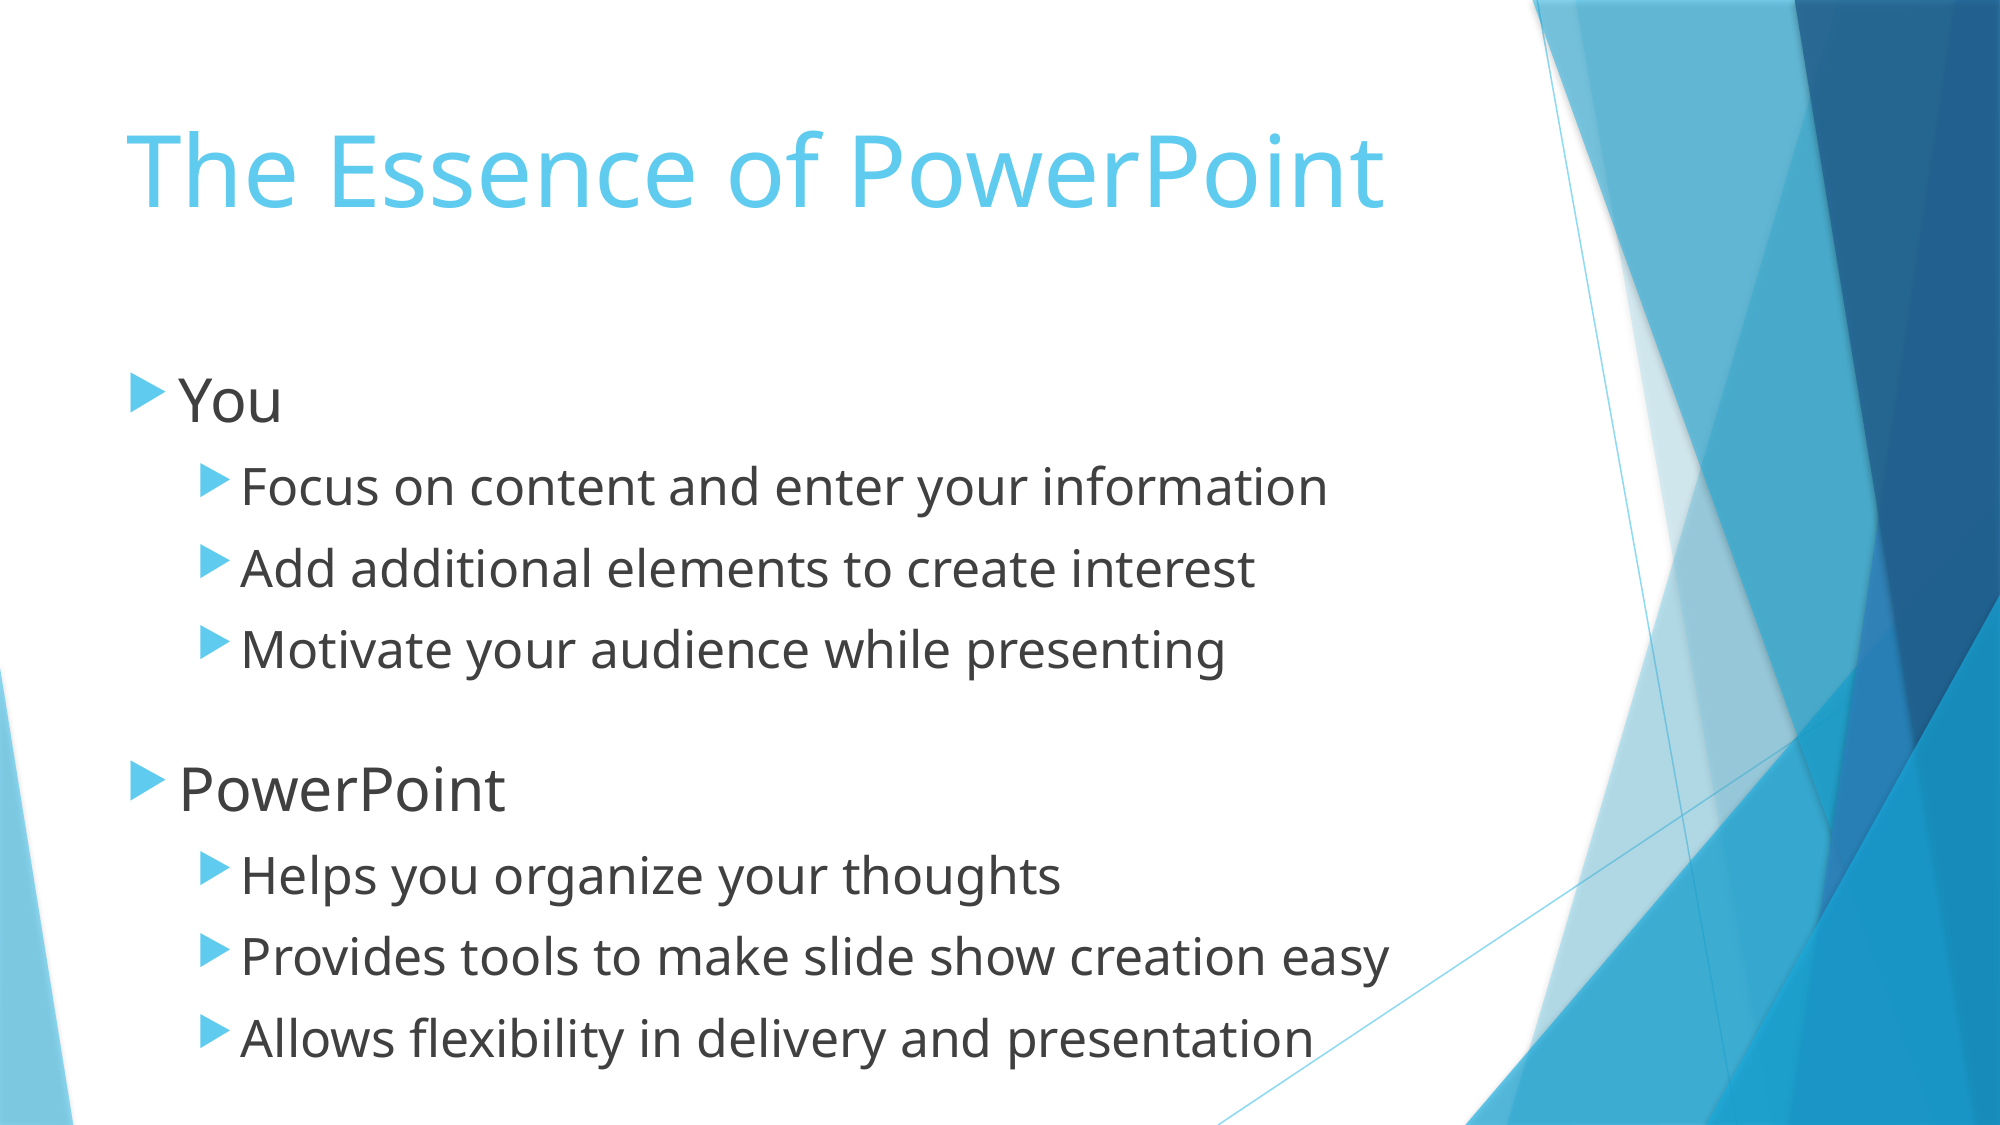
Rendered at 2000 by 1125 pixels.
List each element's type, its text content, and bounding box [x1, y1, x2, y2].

title The Essence of PowerPoint [111, 99, 1522, 317]
list You Focus on content and enter your information Add additional elements to create interest Motivate your audience while presenting PowerPoint Helps you organize your thoughts Provides tools to make slide show creation easy Allows flexibility in delivery and presentation [111, 354, 1522, 1089]
